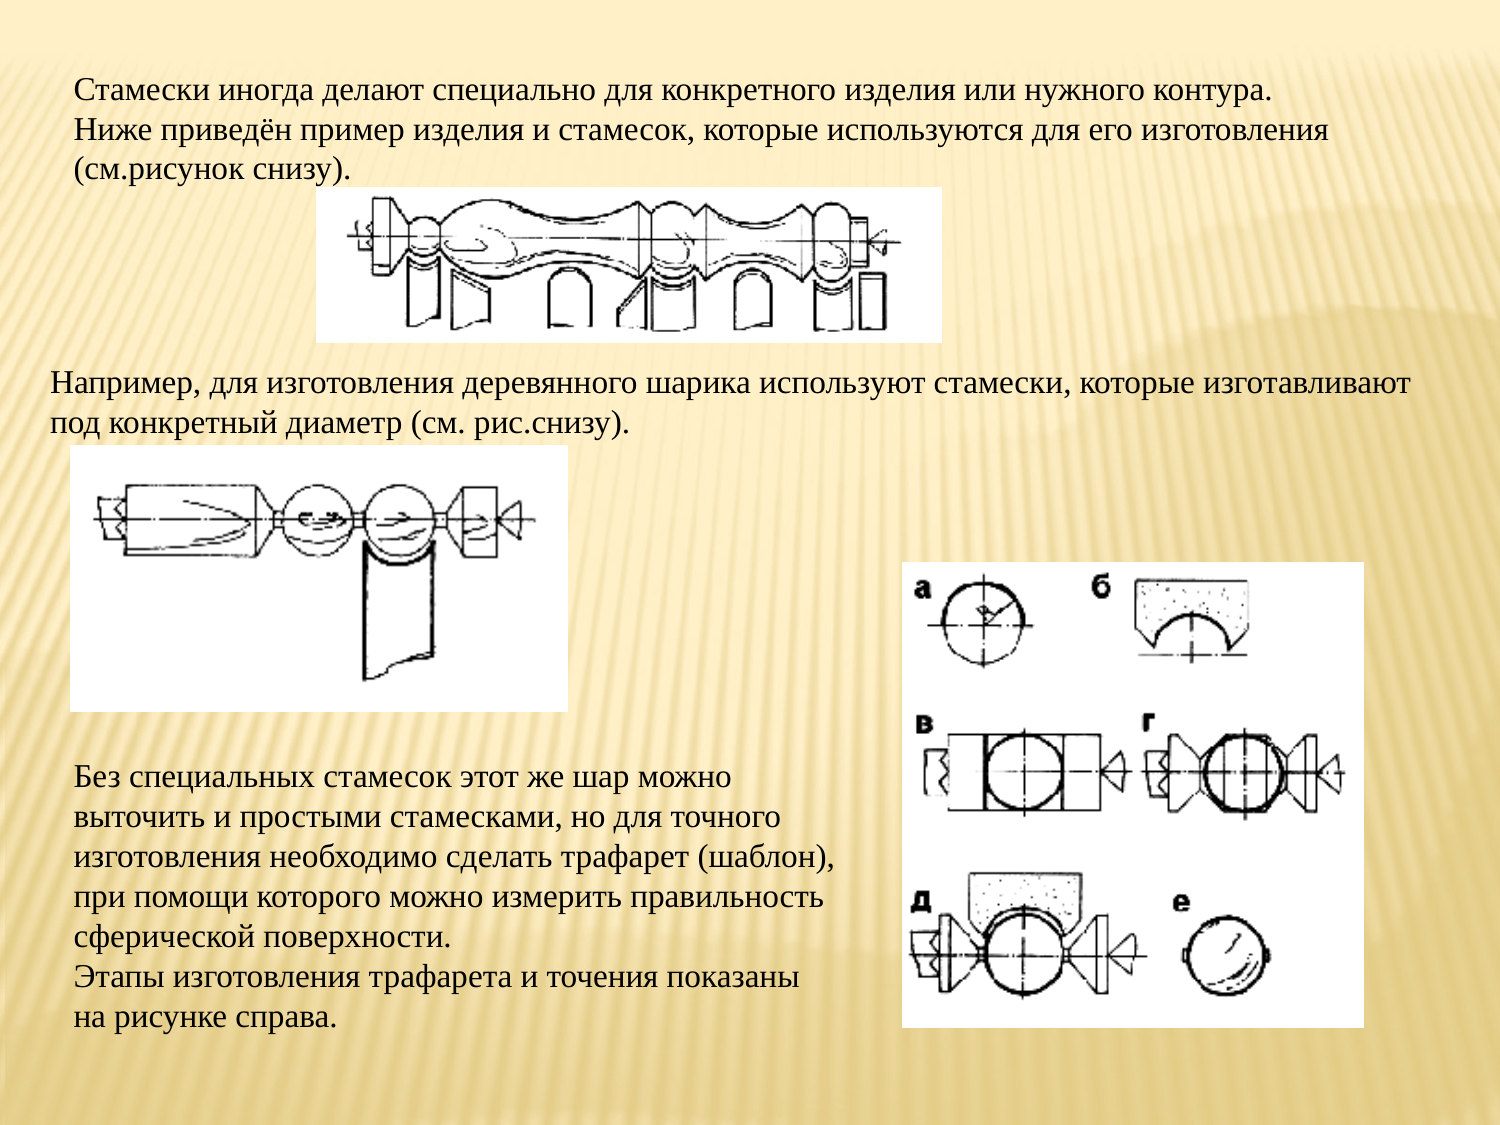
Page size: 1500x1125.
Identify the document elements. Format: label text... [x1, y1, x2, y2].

text_box [731, 68, 769, 157]
picture [69, 445, 568, 712]
text_box Стамески иногда делают специально для конкретного изделия или нужного контура. Ниже приведён пример изделия и стамесок, которые используются для его изготовления (см.рисунок снизу). [58, 59, 1442, 194]
text_box Без специальных стамесок этот же шар можно выточить и простыми стамесками, но для точного изготовления необходимо сделать трафарет (шаблон), при помощи которого можно измерить правильность сферической поверхности. Этапы изготовления трафарета и точения показаны на рисунке справа. [58, 716, 856, 1087]
picture [901, 562, 1365, 1029]
picture [316, 187, 942, 343]
text_box Например, для изготовления деревянного шарика используют стамески, которые изготавливают под конкретный диаметр (см. рис.снизу). [35, 352, 1442, 493]
